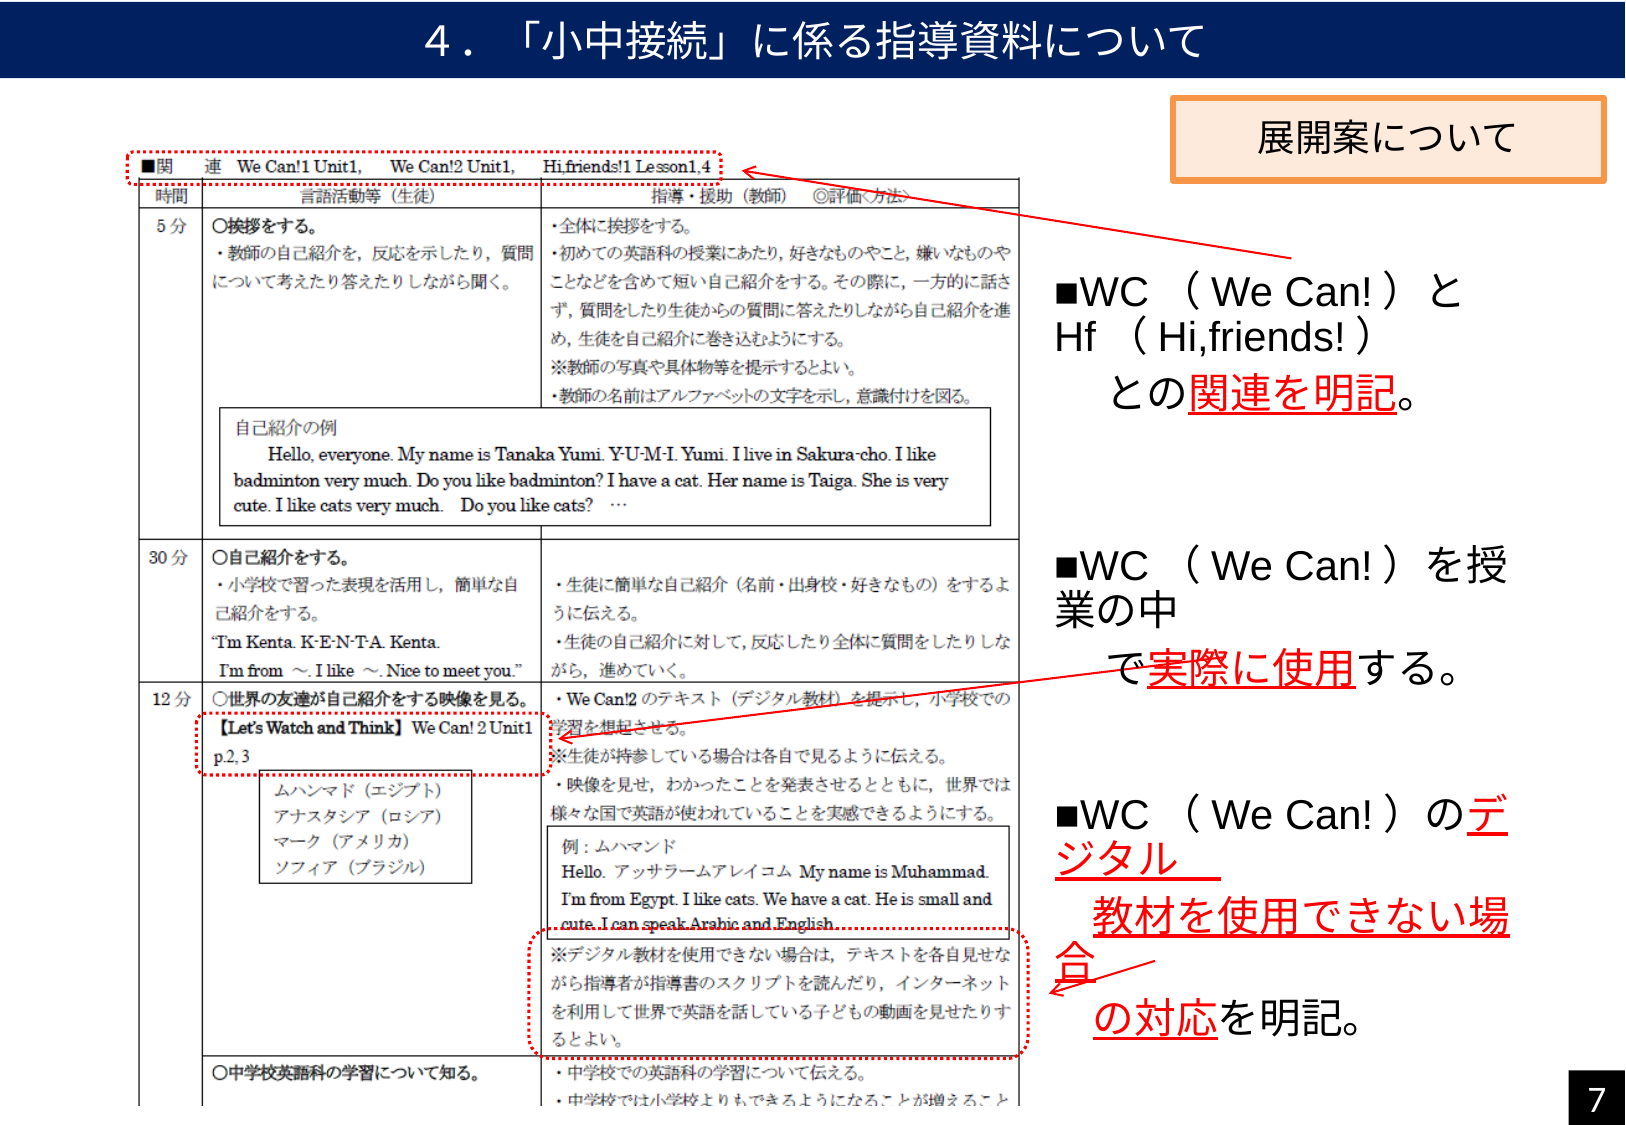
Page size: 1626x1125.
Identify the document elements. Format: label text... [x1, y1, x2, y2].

text_box ■WC（We Can!）のデジタル 教材を使用できない場合 の対応を明記。 [1040, 786, 1563, 965]
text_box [741, 170, 1292, 259]
text_box 7 [1566, 1068, 1625, 1125]
text_box ■WC（We Can!）を授業の中 で実際に使用する。 [1039, 537, 1564, 670]
text_box 展開案について [1172, 97, 1604, 181]
picture [127, 148, 1029, 1107]
text_box ■WC（We Can!）とHf（Hi,friends!） との関連を明記。 [1039, 263, 1625, 444]
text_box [557, 656, 1227, 740]
text_box ４．「小中接続」に係る指導資料について [0, 0, 1625, 80]
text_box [1048, 960, 1156, 994]
